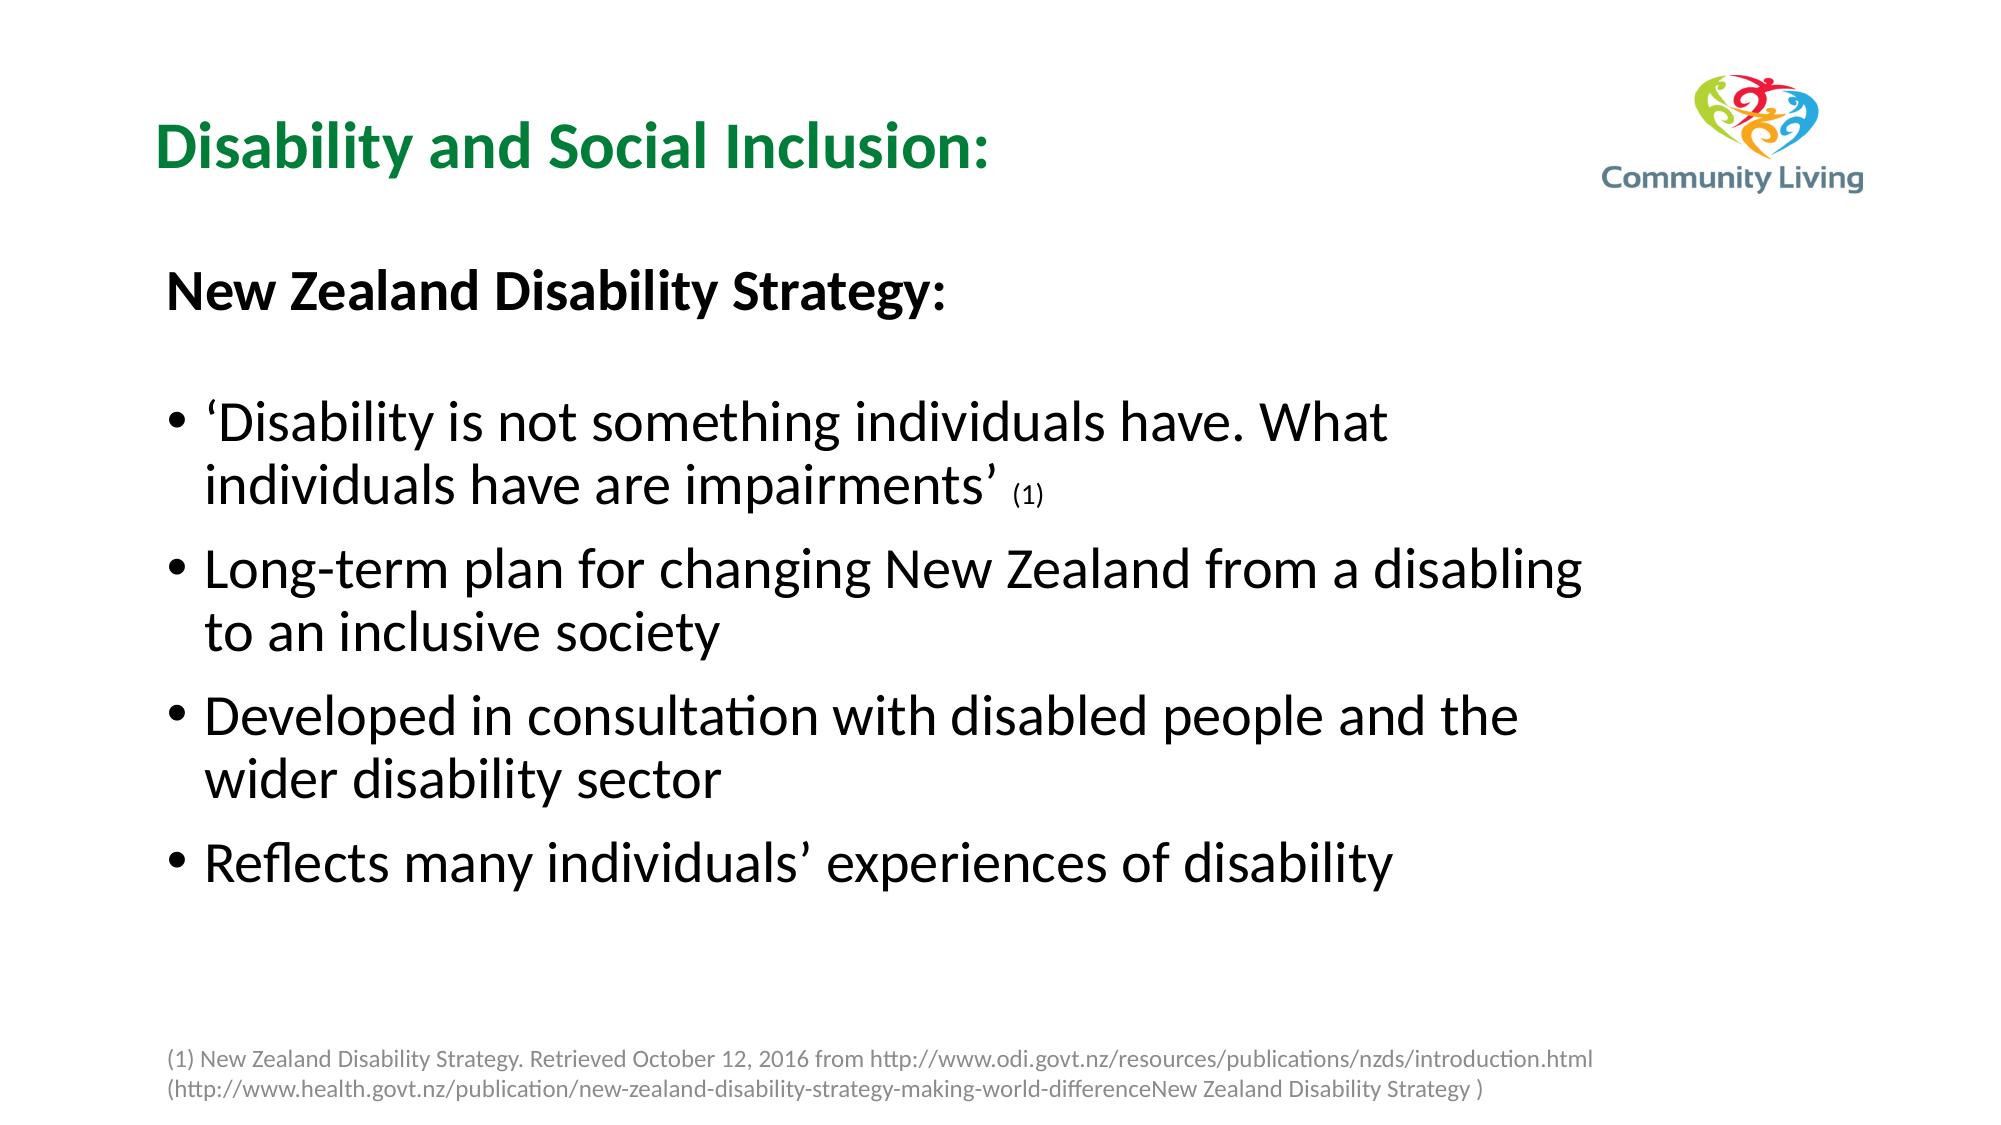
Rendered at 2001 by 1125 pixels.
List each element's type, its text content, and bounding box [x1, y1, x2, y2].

footer (1) New Zealand Disability Strategy. Retrieved October 12, 2016 from http://www.odi.govt.nz/resources/publications/nzds/introduction.html (http://www.health.govt.nz/publication/new-zealand-disability-strategy-making-world-differenceNew Zealand Disability Strategy ) [151, 1042, 1694, 1103]
title Disability and Social Inclusion: [140, 80, 1866, 214]
picture [1602, 75, 1863, 194]
list New Zealand Disability Strategy: ‘Disability is not something individuals have. What individuals have are impairments’ (1) Long-term plan for changing New Zealand from a disabling to an inclusive society Developed in consultation with disabled people and the wider disability sector Reflects many individuals’ experiences of disability [151, 252, 1617, 967]
